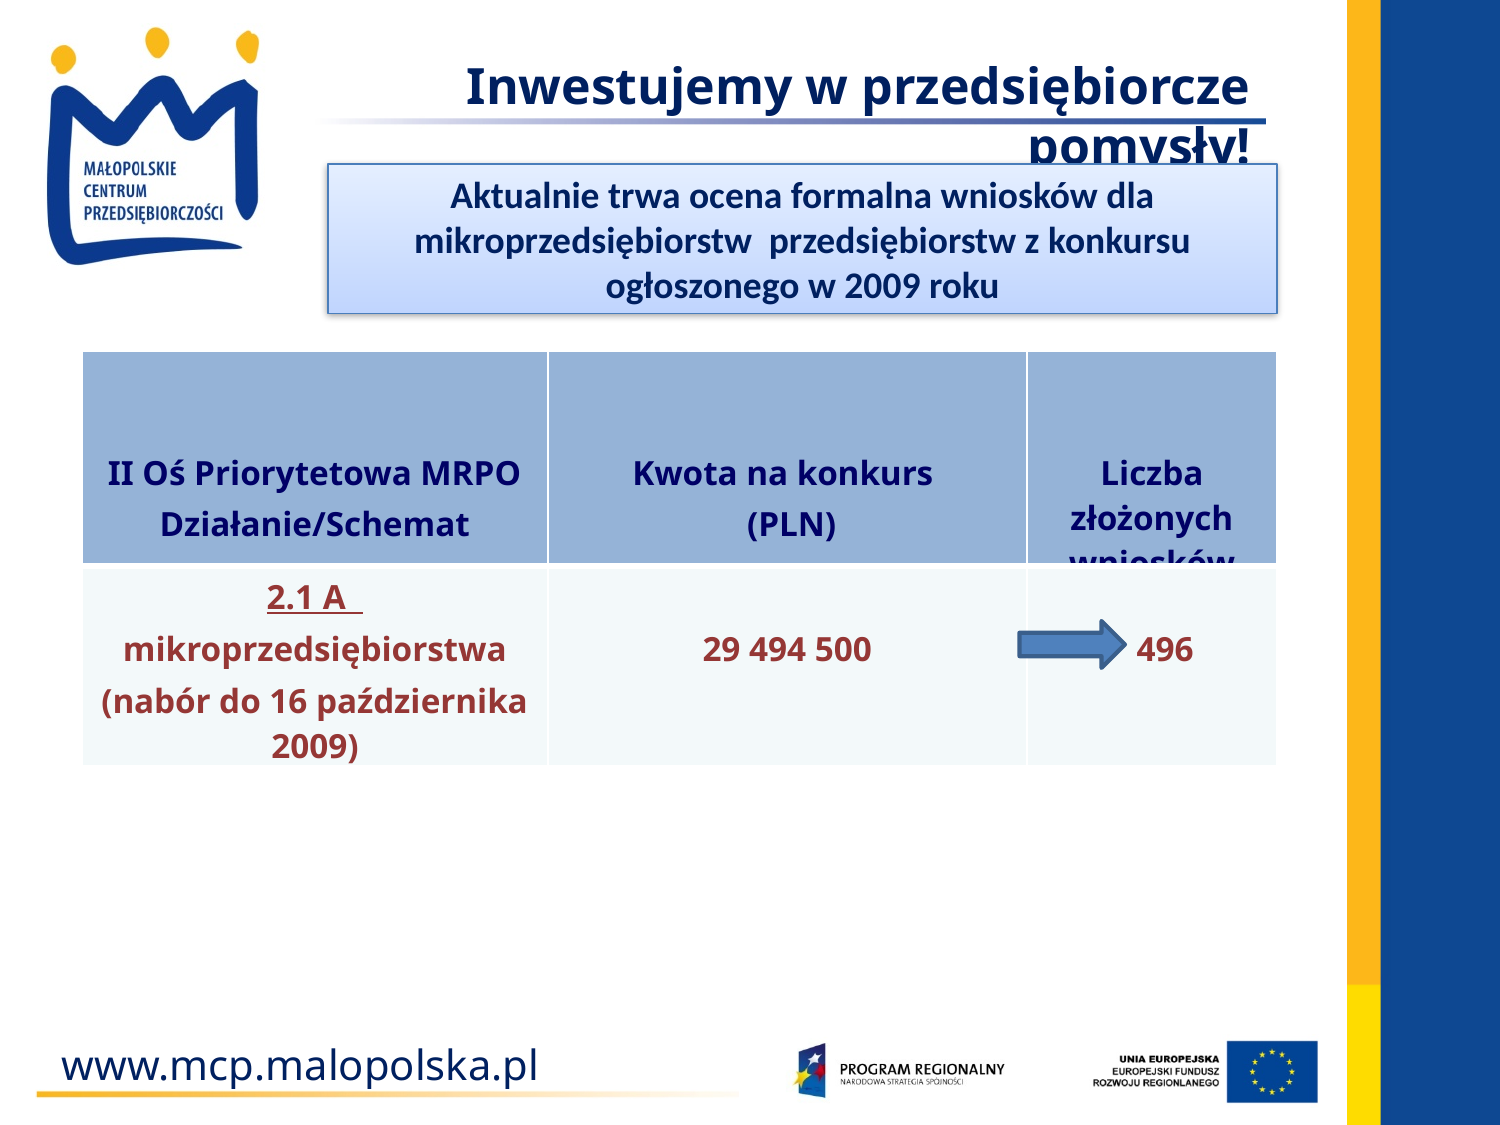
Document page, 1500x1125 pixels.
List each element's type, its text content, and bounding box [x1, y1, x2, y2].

picture [763, 1015, 1032, 1125]
picture [1347, 0, 1500, 1125]
picture [1077, 1034, 1325, 1108]
table_cell 29 494 500 [549, 569, 1026, 765]
text_box Inwestujemy w przedsiębiorcze pomysły! [304, 134, 1266, 182]
table_cell 2.1 A mikroprzedsiębiorstwa (nabór do 16 października 2009) [83, 569, 547, 765]
table_header II Oś Priorytetowa MRPO Działanie/Schemat [83, 352, 547, 563]
picture [34, 1089, 739, 1099]
text_box www.mcp.malopolska.pl [46, 1031, 758, 1097]
picture [30, 23, 1266, 270]
table_header Kwota na konkurs (PLN) [549, 352, 1026, 563]
table_cell 496 [1028, 569, 1276, 765]
text_box [1017, 619, 1128, 670]
text_box Aktualnie trwa ocena formalna wniosków dla mikroprzedsiębiorstw przedsiębiorstw z konkursu ogłoszonego w 2009 roku [327, 163, 1278, 314]
text_box Inwestujemy w przedsiębiorcze pomysły! [304, 46, 1266, 105]
table_header Liczba złożonych wniosków [1028, 352, 1276, 563]
